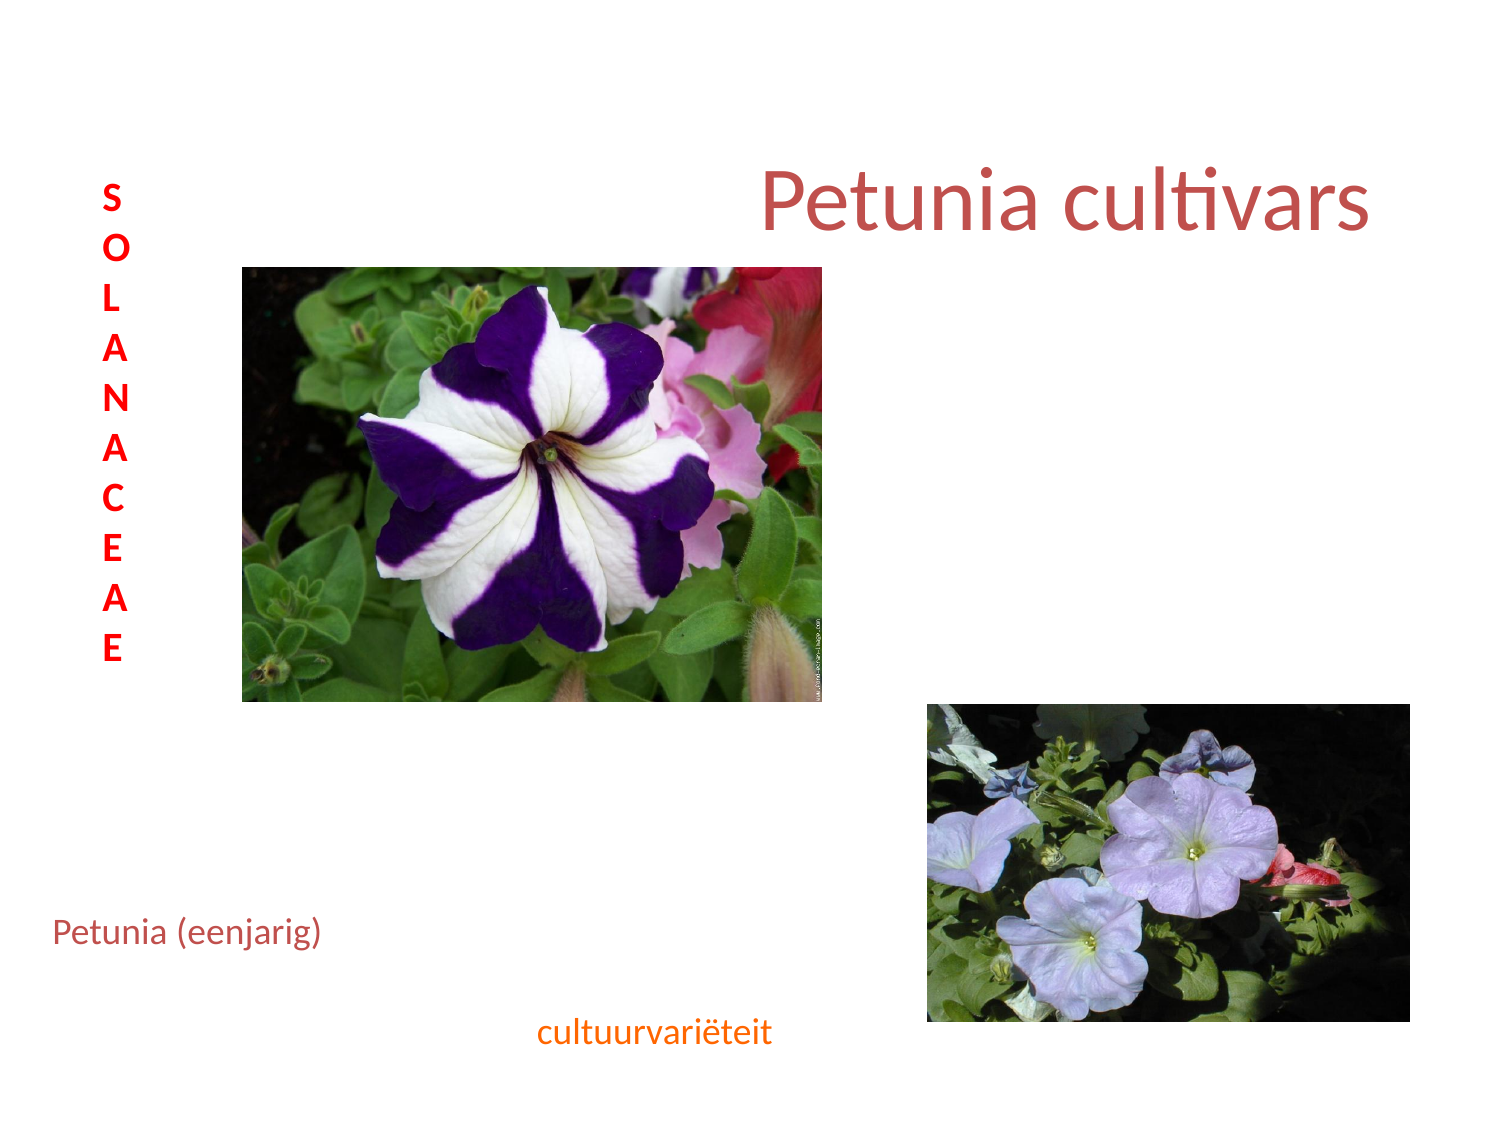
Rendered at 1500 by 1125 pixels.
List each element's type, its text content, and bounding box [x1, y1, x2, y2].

text_box SOLANACEAE [87, 162, 150, 678]
picture [926, 703, 1410, 1022]
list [241, 266, 822, 702]
title Petunia cultivars [112, 99, 1388, 288]
text_box cultuurvariëteit [75, 999, 788, 1060]
text_box Petunia (eenjarig) [37, 899, 921, 960]
